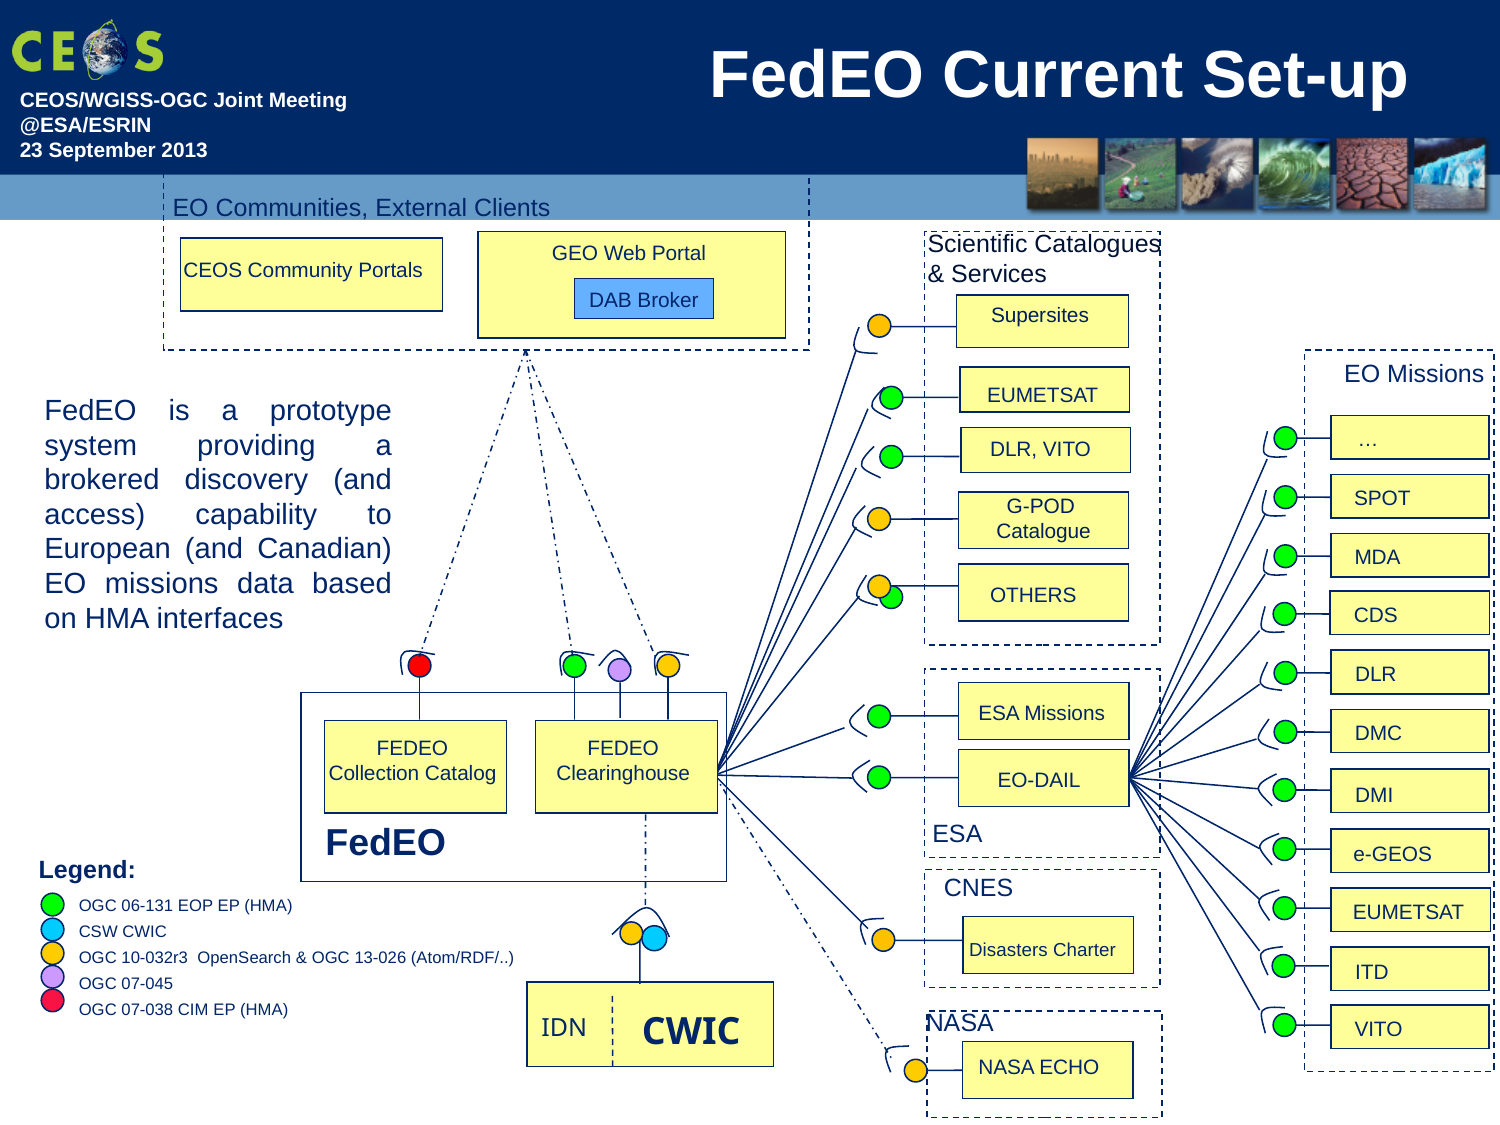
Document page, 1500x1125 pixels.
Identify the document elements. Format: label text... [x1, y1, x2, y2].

text_box Scientific Catalogues & Services [912, 219, 1184, 295]
text_box DLR [1340, 653, 1412, 694]
text_box EUMETSAT [1338, 891, 1479, 932]
text_box GEO Web Portal [536, 231, 721, 272]
text_box [611, 907, 670, 937]
text_box [1330, 415, 1490, 460]
text_box [904, 1059, 928, 1082]
text_box Legend: [24, 846, 151, 891]
text_box [880, 585, 903, 609]
text_box [860, 918, 885, 945]
text_box [409, 659, 431, 677]
text_box CEOS Community Portals [168, 248, 444, 289]
text_box Supersites [957, 293, 1123, 334]
text_box VITO [1339, 1007, 1418, 1048]
text_box CNES [929, 864, 1029, 909]
text_box DLR, VITO [975, 427, 1106, 468]
text_box [400, 650, 436, 675]
text_box [871, 387, 891, 419]
text_box [1334, 888, 1491, 932]
text_box NASA ECHO [963, 1046, 1115, 1112]
text_box [324, 793, 507, 813]
text_box [885, 1045, 910, 1073]
text_box [885, 386, 903, 410]
text_box [41, 965, 64, 989]
text_box FedEO is a prototype system providing a brokered discovery (and access) capability to European (and Canadian) EO missions data based on HMA interfaces [29, 385, 408, 610]
text_box … [1342, 418, 1394, 459]
text_box [849, 704, 868, 737]
text_box [1330, 650, 1490, 694]
text_box OGC 06-131 EOP EP (HMA) CSW CWIC OGC 10-032r3 OpenSearch & OGC 13-026 (Atom/RDF/..) OGC 07-045 OGC 07-038 CIM EP (HMA) [63, 881, 573, 1026]
text_box [560, 651, 595, 676]
text_box CWIC [627, 999, 756, 1060]
text_box [1261, 1008, 1266, 1034]
text_box [1337, 474, 1490, 519]
text_box ESA [917, 810, 998, 856]
text_box [608, 667, 631, 682]
text_box [527, 981, 774, 1067]
text_box [1263, 433, 1267, 456]
text_box FEDEO Collection Catalog [313, 727, 512, 793]
text_box MDA [1339, 536, 1416, 577]
text_box [1337, 533, 1490, 577]
text_box [301, 692, 727, 882]
text_box DAB Broker [574, 278, 714, 319]
text_box [1259, 839, 1266, 858]
text_box [958, 682, 1130, 740]
picture [127, 147, 132, 155]
text_box [566, 661, 586, 678]
text_box [961, 427, 1131, 473]
text_box [856, 575, 878, 606]
text_box EO Communities, External Clients [157, 184, 573, 230]
text_box ESA Missions [963, 692, 1121, 733]
text_box [924, 295, 1160, 645]
text_box [927, 1011, 1163, 1118]
text_box [1304, 349, 1494, 1072]
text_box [1257, 490, 1289, 749]
text_box [535, 720, 718, 813]
text_box [642, 925, 667, 951]
text_box FedEO [310, 810, 462, 871]
text_box [41, 989, 64, 1012]
text_box [180, 237, 443, 248]
text_box [868, 766, 891, 789]
text_box [620, 921, 643, 945]
text_box [852, 760, 870, 793]
text_box [41, 941, 64, 965]
text_box [654, 651, 689, 676]
text_box [853, 327, 878, 354]
text_box [867, 705, 891, 728]
text_box [1330, 1004, 1490, 1049]
text_box [324, 720, 507, 727]
text_box FedEO Current Set-up [74, 0, 1425, 147]
text_box IDN [526, 1003, 603, 1049]
text_box [867, 314, 891, 338]
text_box [1330, 769, 1490, 813]
text_box [852, 505, 872, 538]
text_box [1334, 829, 1490, 873]
text_box [1260, 949, 1266, 971]
text_box [868, 507, 891, 531]
text_box [960, 366, 1130, 412]
text_box [41, 918, 64, 941]
text_box [1258, 894, 1266, 916]
text_box e-GEOS [1338, 832, 1447, 873]
text_box [867, 575, 891, 598]
text_box [1334, 947, 1490, 991]
text_box FEDEO Clearinghouse [541, 727, 706, 793]
text_box [1258, 773, 1277, 800]
text_box [180, 289, 443, 312]
text_box [1330, 709, 1490, 753]
text_box OTHERS [975, 574, 1092, 614]
text_box DMI [1340, 774, 1408, 815]
text_box [1293, 723, 1297, 741]
text_box [958, 749, 1130, 807]
text_box EUMETSAT [972, 374, 1114, 415]
text_box DMC [1339, 712, 1417, 753]
text_box [956, 295, 1129, 348]
text_box SPOT [1339, 477, 1426, 518]
text_box [163, 172, 809, 350]
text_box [1272, 426, 1332, 685]
text_box [879, 445, 903, 469]
text_box [478, 231, 786, 338]
picture [0, 0, 1500, 220]
text_box [41, 893, 64, 916]
text_box [872, 928, 895, 952]
text_box EO-DAIL [982, 759, 1096, 800]
text_box ITD [1340, 951, 1404, 991]
text_box [598, 650, 631, 667]
text_box [924, 869, 1160, 988]
text_box NASA [911, 999, 1009, 1045]
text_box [1271, 778, 1331, 1037]
text_box [861, 446, 881, 478]
text_box [660, 662, 680, 677]
text_box [924, 668, 1160, 858]
text_box EO Missions [1329, 349, 1500, 395]
